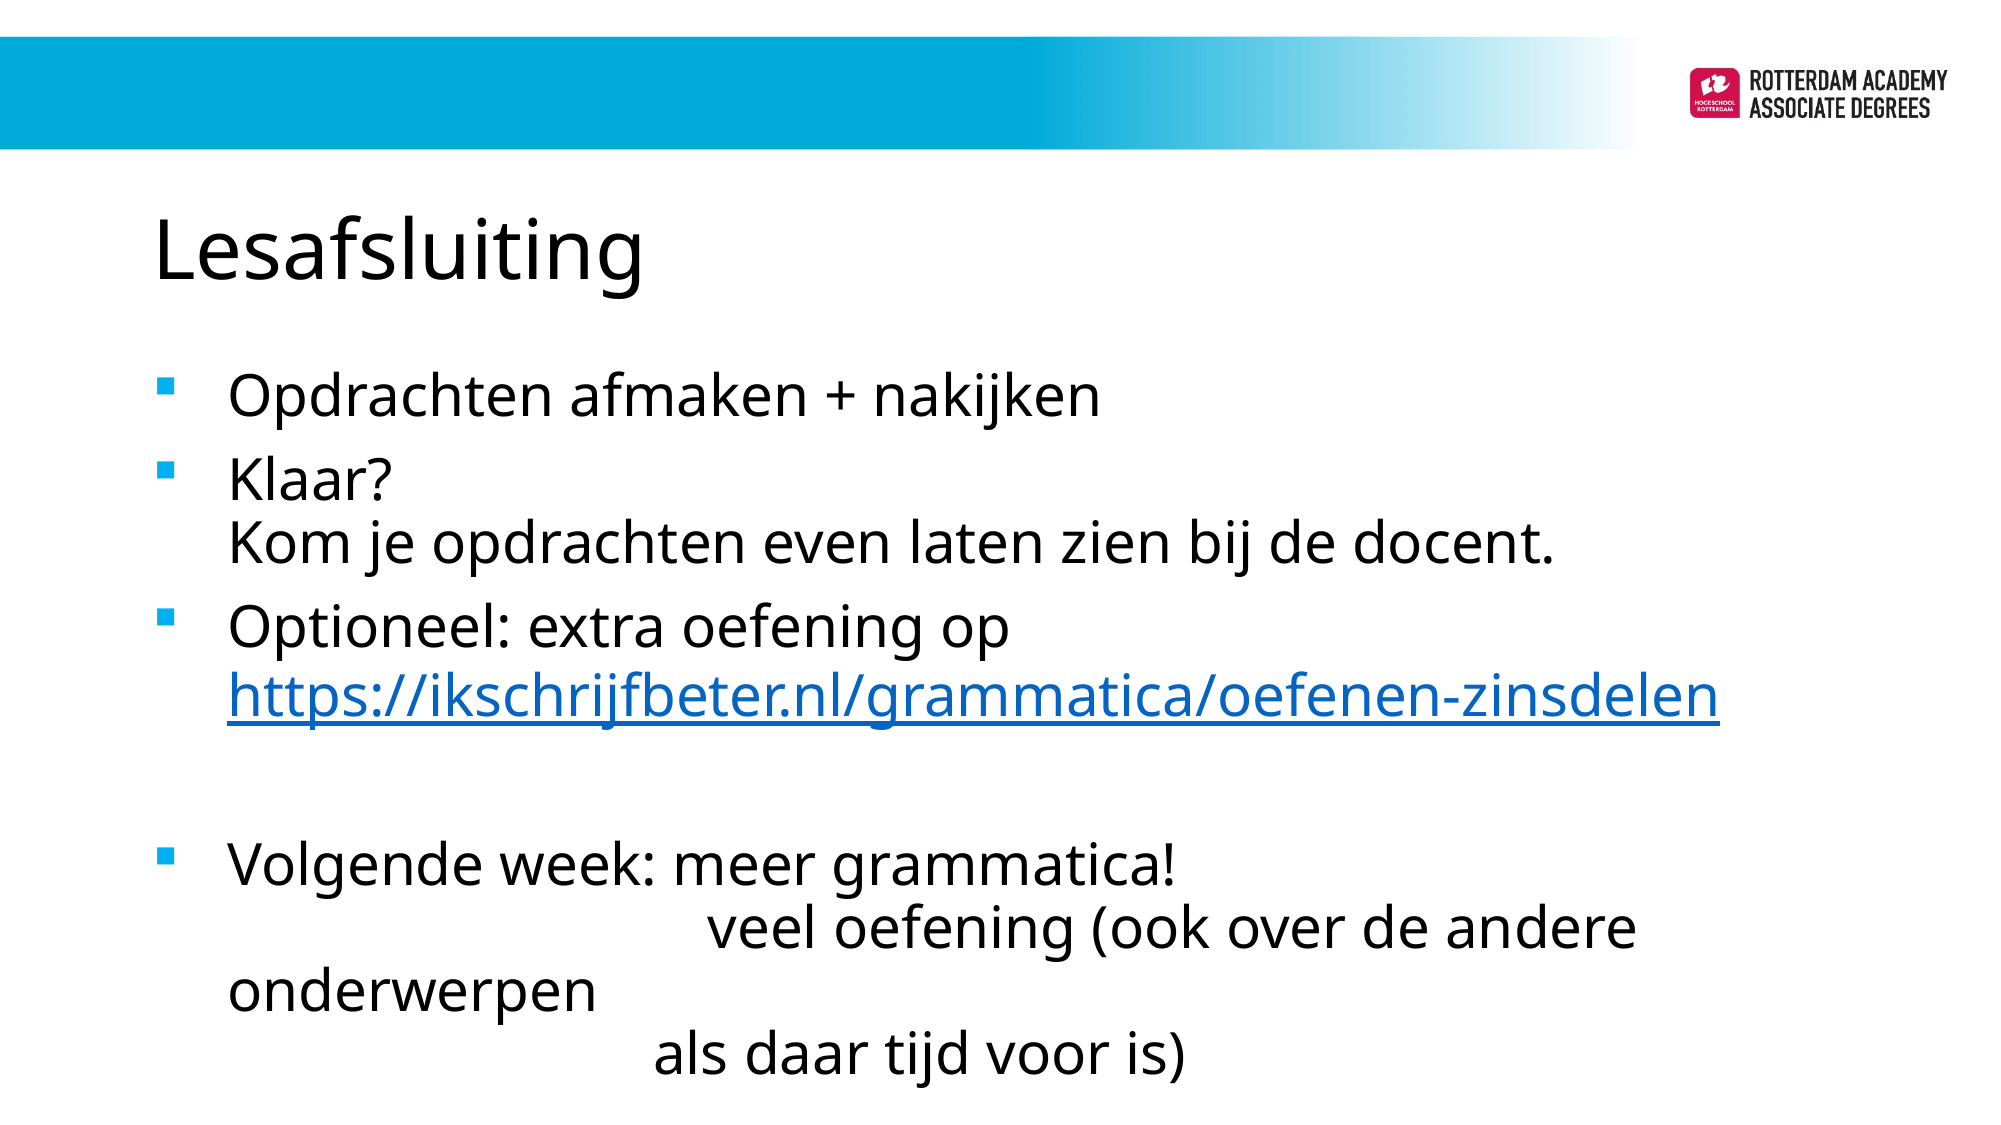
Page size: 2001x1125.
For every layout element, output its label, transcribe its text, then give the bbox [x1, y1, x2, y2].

picture [0, 0, 2000, 184]
title Lesafsluiting [137, 175, 1863, 329]
list Opdrachten afmaken + nakijken Klaar? Kom je opdrachten even laten zien bij de docent. Optioneel: extra oefening op https://ikschrijfbeter.nl/grammatica/oefenen-zinsdelen Volgende week: meer grammatica! veel oefening (ook over de andere onderwerpen als daar tijd voor is) [137, 358, 1863, 1053]
